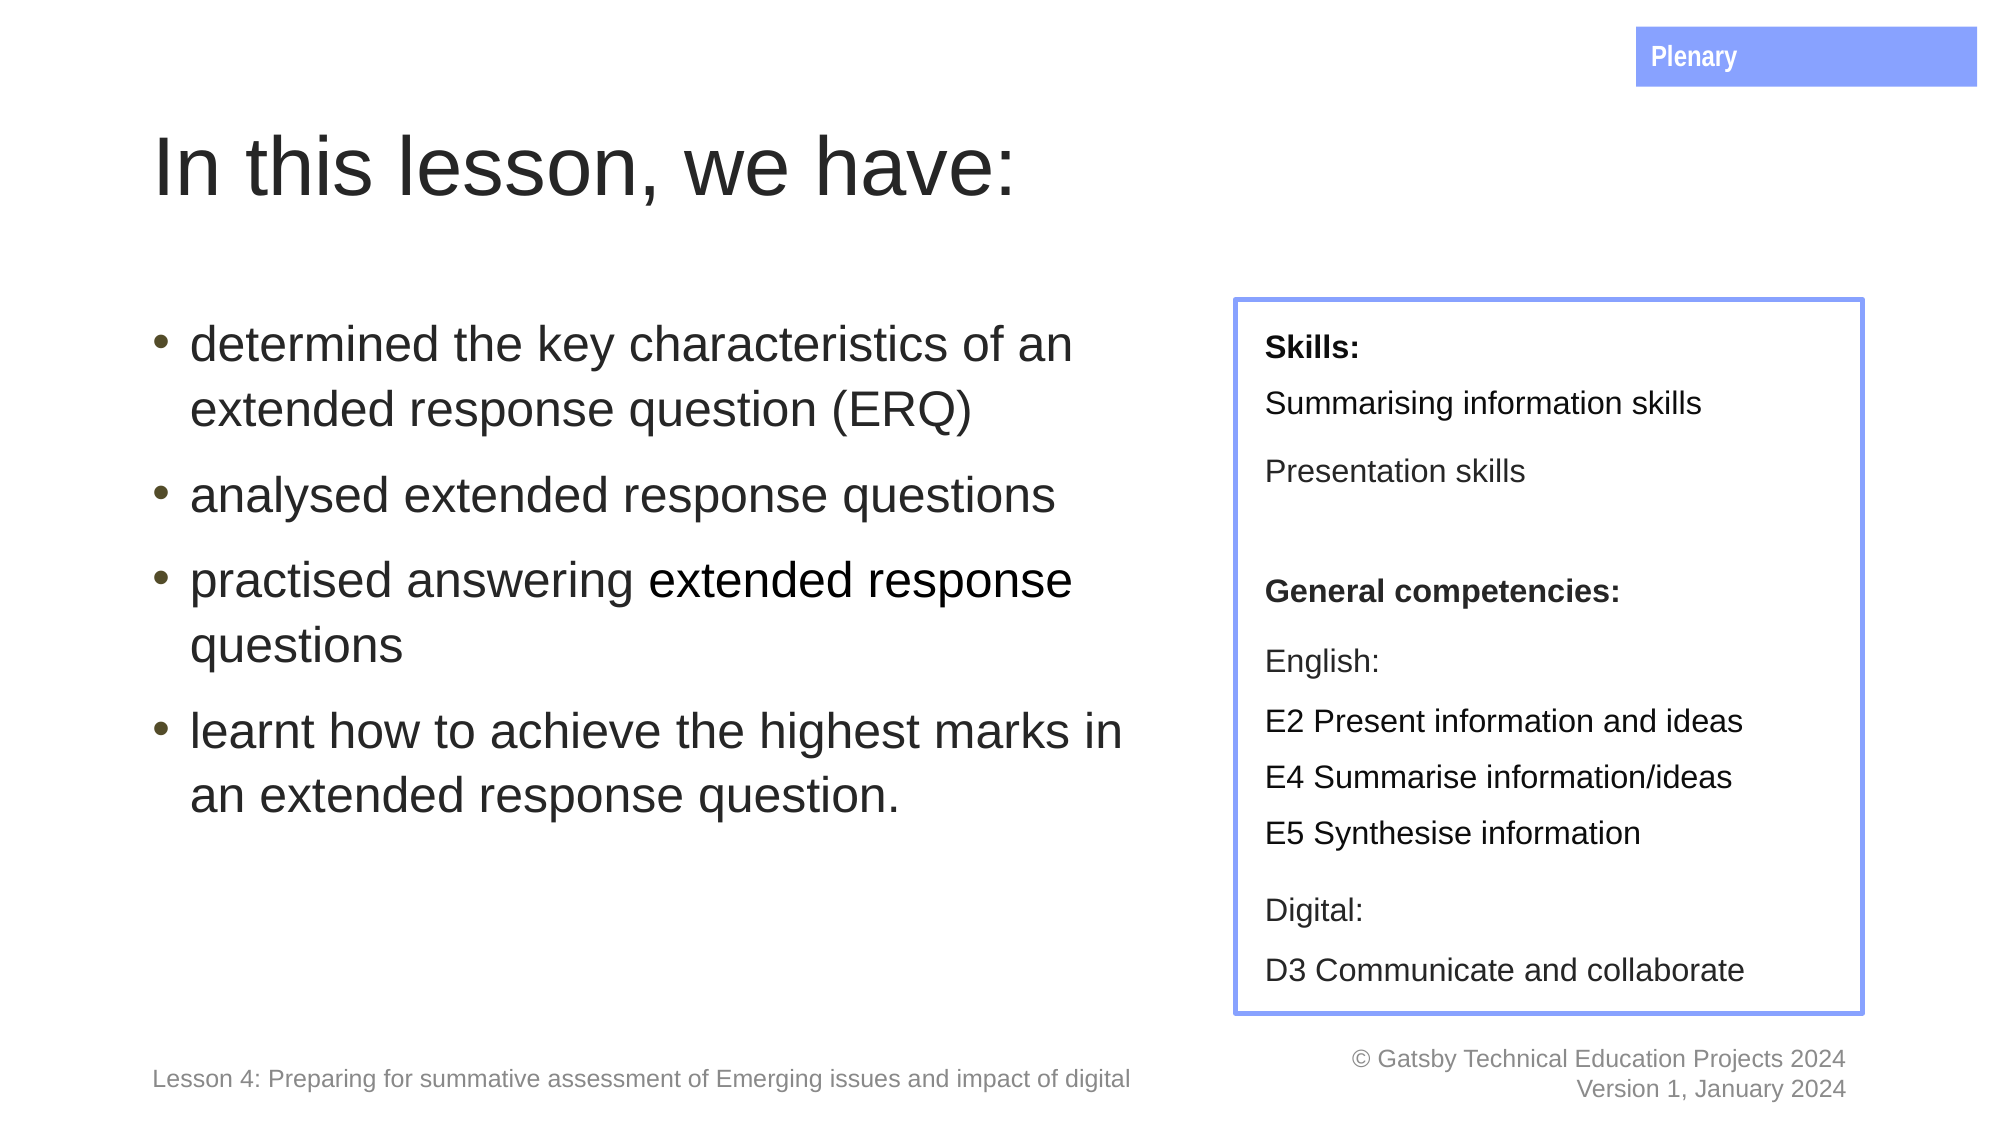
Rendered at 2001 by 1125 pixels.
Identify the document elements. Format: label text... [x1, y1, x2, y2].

list determined the key characteristics of an extended response question (ERQ) analysed extended response questions practised answering extended response questions learnt how to achieve the highest marks in an extended response question. [137, 299, 1188, 1014]
list Skills: Summarising information skills Presentation skills General competencies: English: E2 Present information and ideas E4 Summarise information/ideas E5 Synthesise information Digital: D3 Communicate and collaborate [1233, 297, 1865, 1016]
list Plenary [1636, 26, 1978, 87]
title In this lesson, we have: [137, 59, 1863, 278]
list Lesson 4: Preparing for summative assessment of Emerging issues and impact of digital [137, 1042, 1319, 1110]
